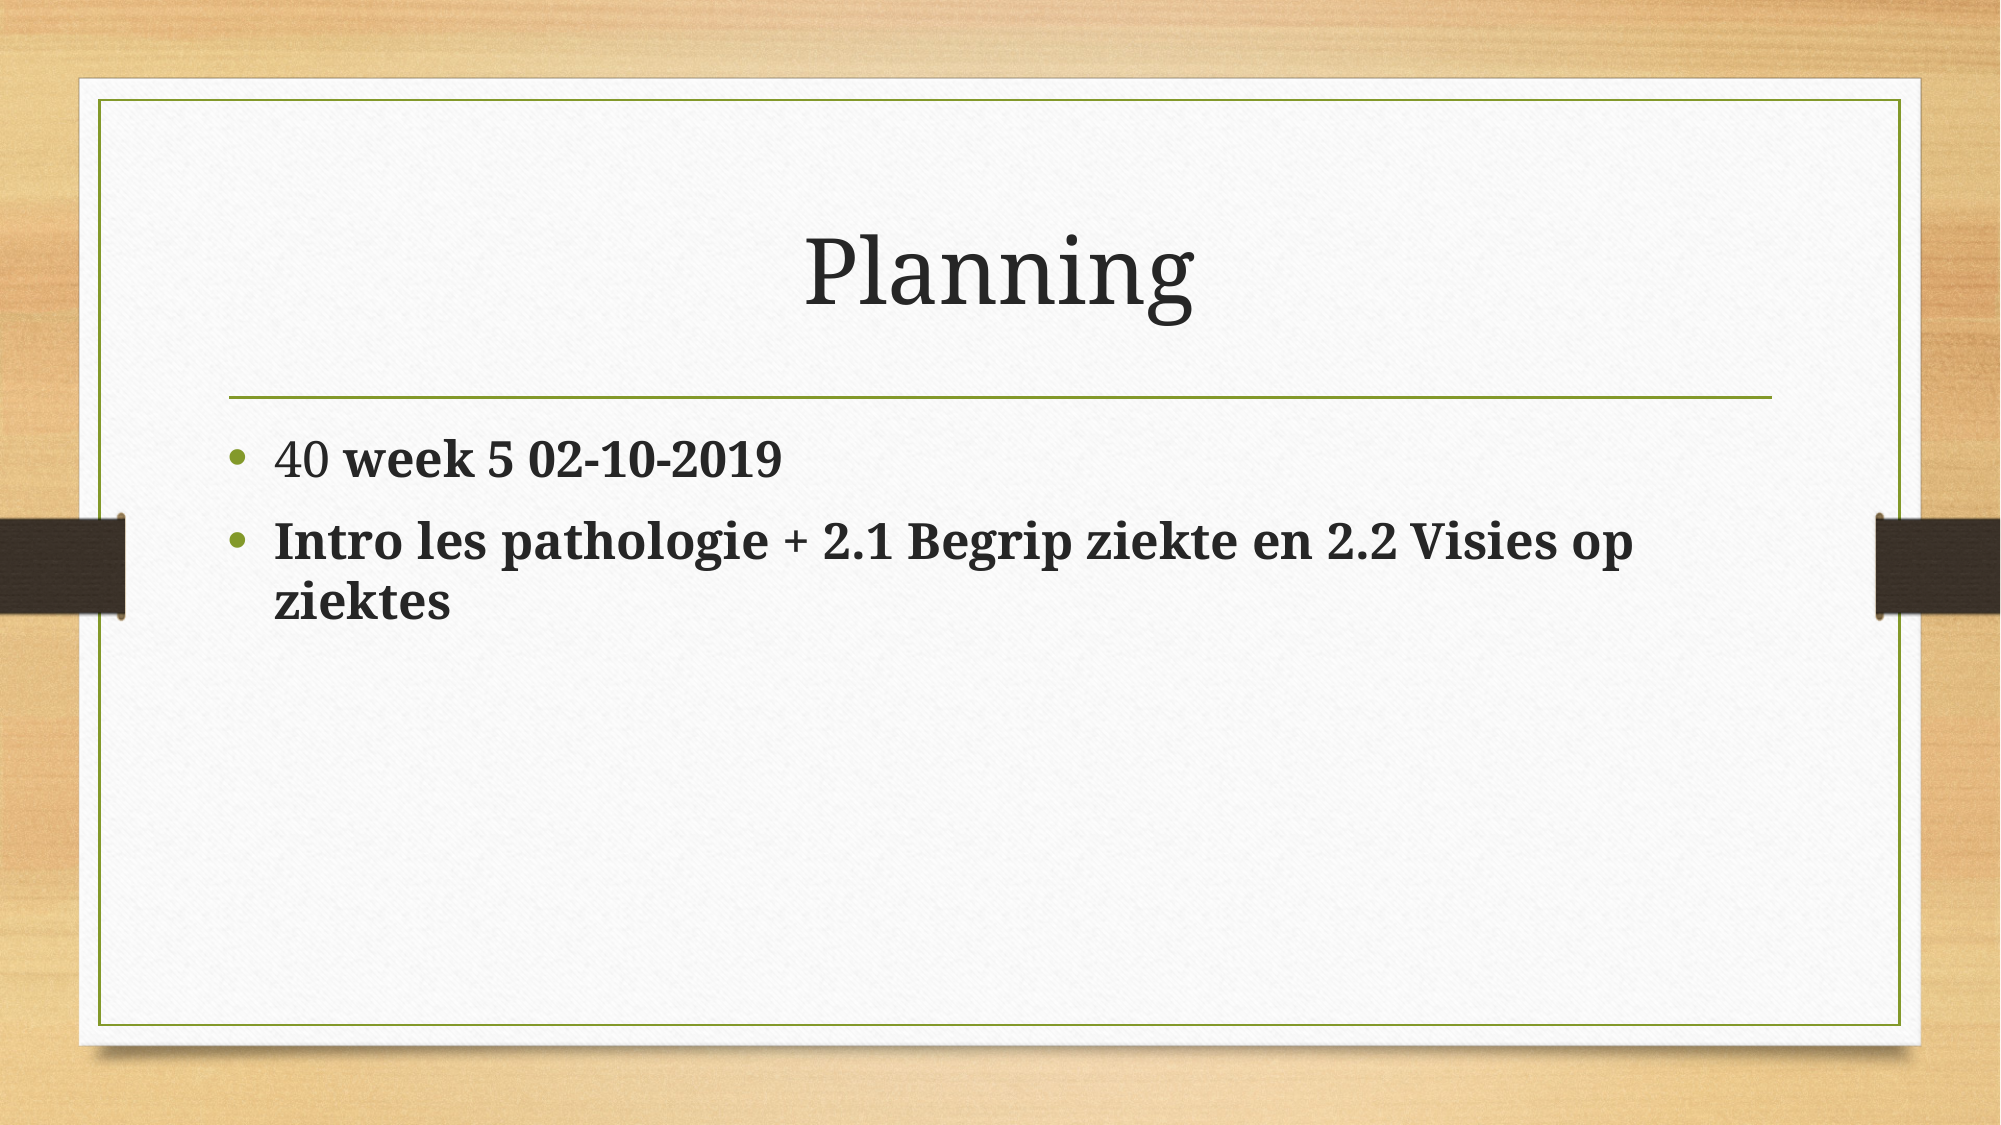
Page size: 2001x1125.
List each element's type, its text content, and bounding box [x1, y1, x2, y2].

title Planning [212, 161, 1788, 375]
list 40 week 5 02-10-2019 Intro les pathologie + 2.1 Begrip ziekte en 2.2 Visies op ziektes [212, 419, 1788, 964]
picture [0, 0, 2001, 1125]
